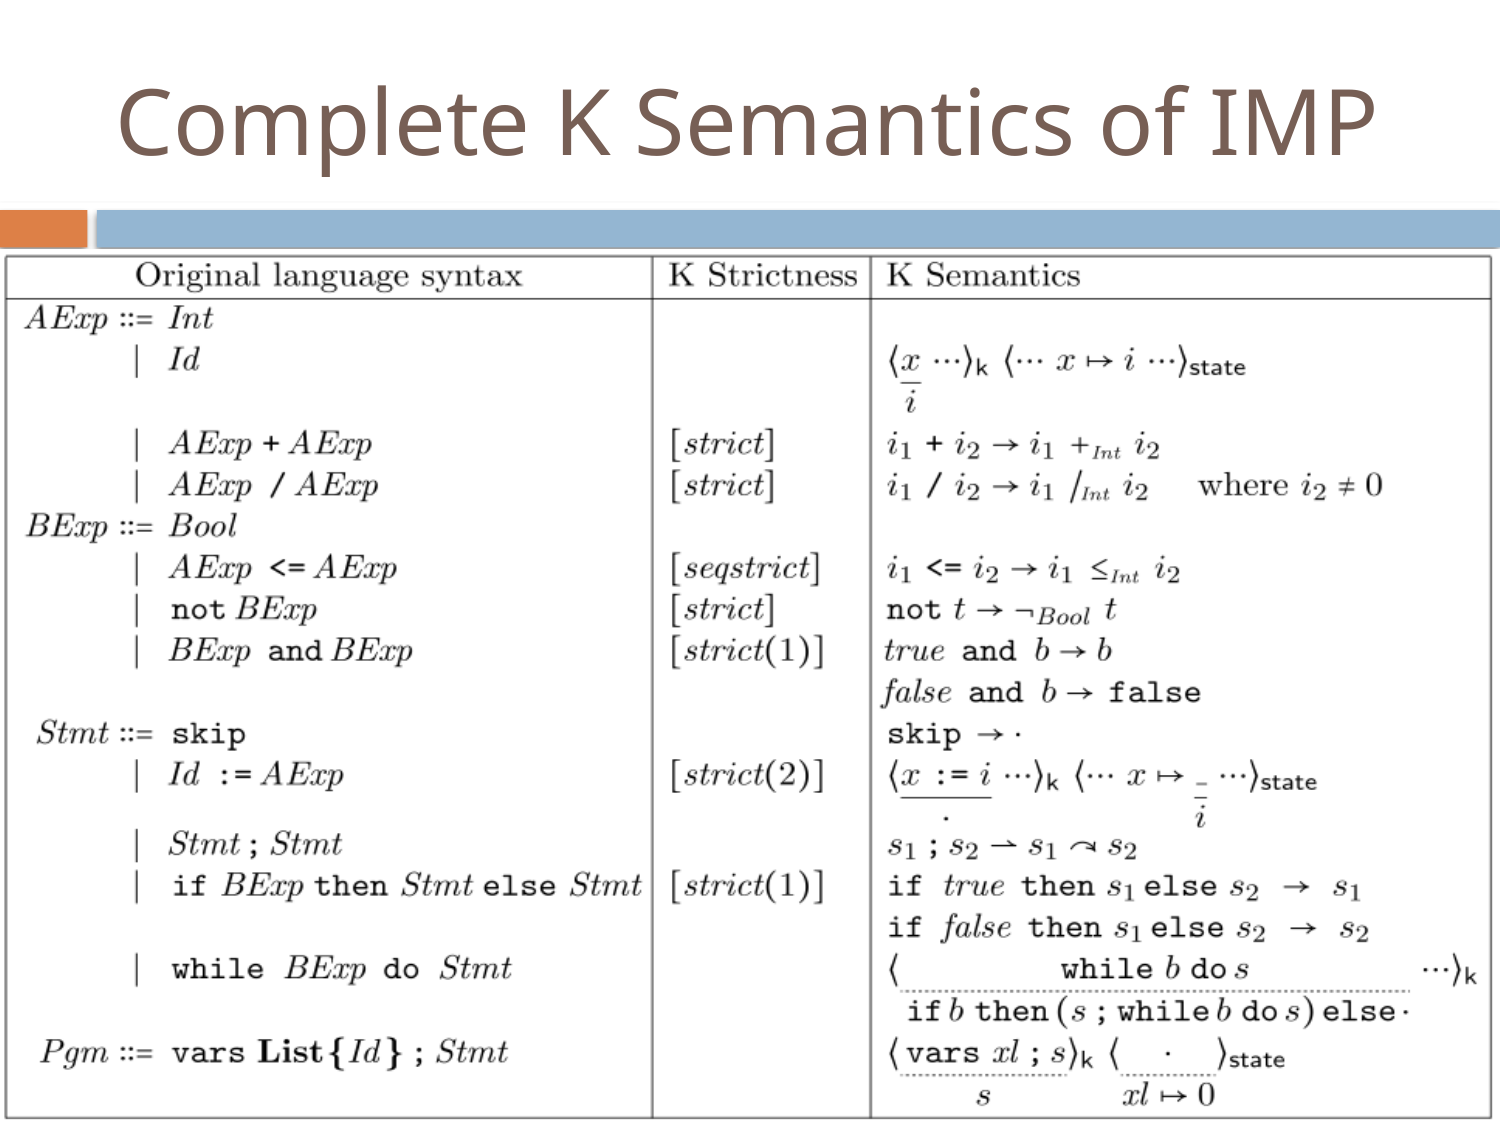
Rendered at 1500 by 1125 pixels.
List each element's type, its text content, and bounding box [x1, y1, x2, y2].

title Complete K Semantics of IMP [100, 37, 1438, 200]
picture [0, 249, 1500, 1125]
